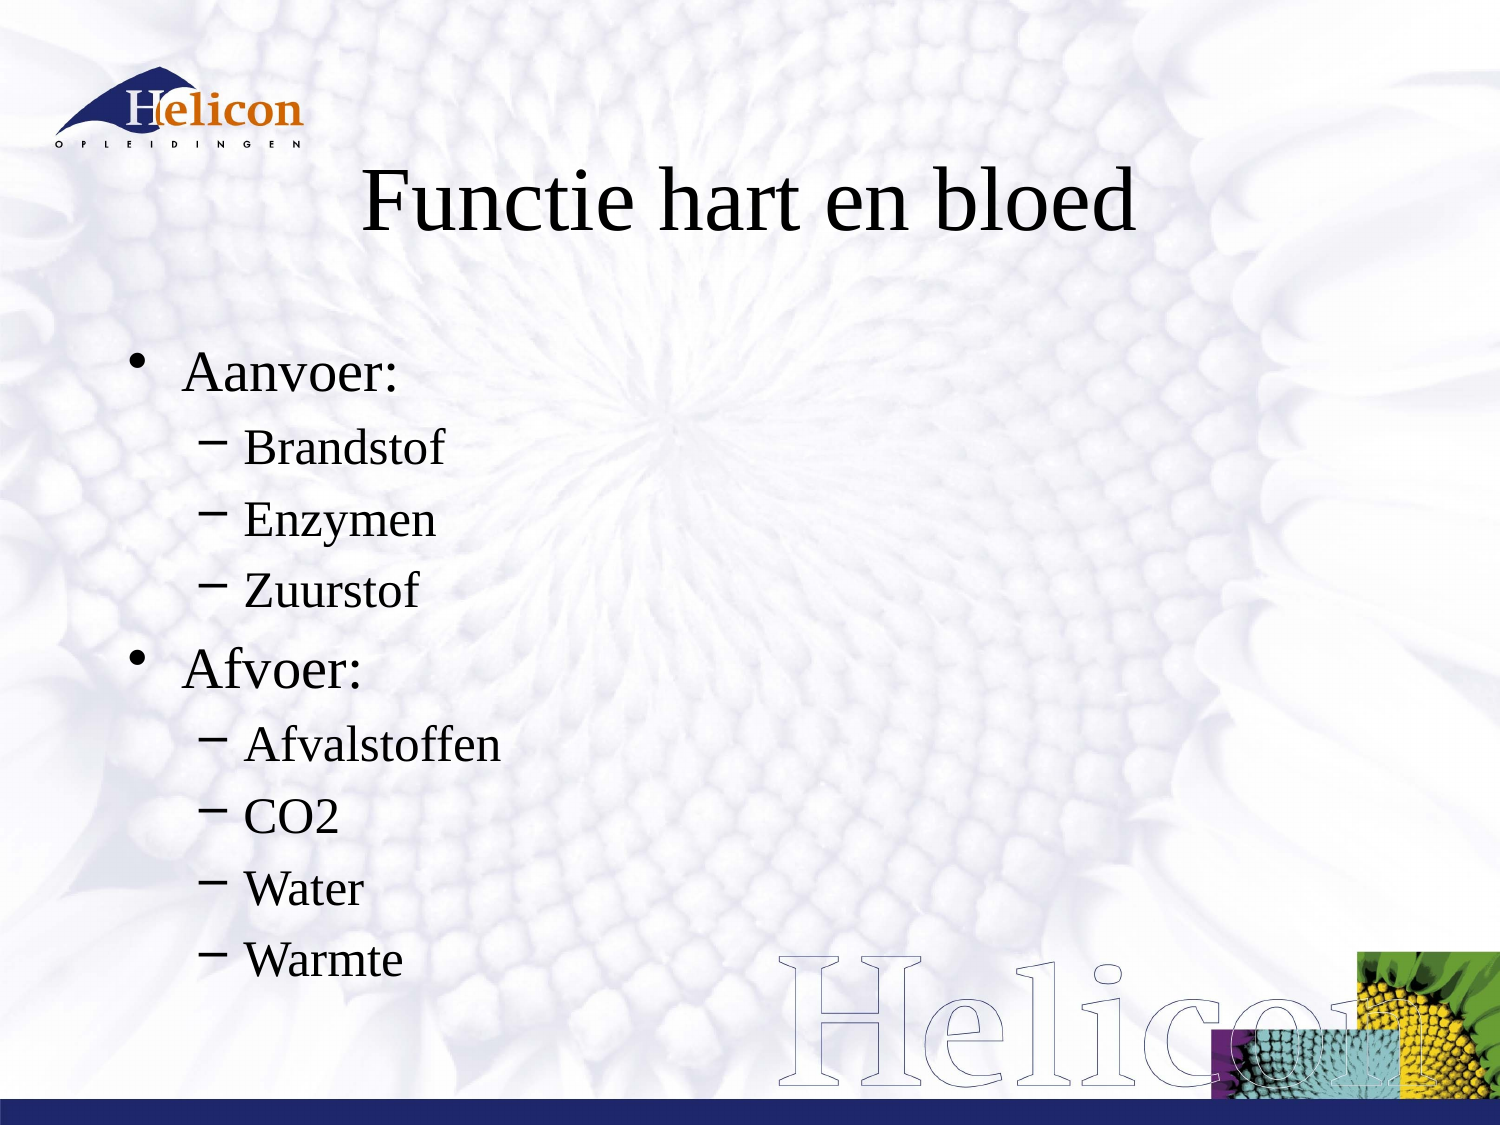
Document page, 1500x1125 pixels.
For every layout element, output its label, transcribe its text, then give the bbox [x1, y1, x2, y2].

title Functie hart en bloed [112, 99, 1388, 288]
list Aanvoer: Brandstof Enzymen Zuurstof Afvoer: Afvalstoffen CO2 Water Warmte [112, 324, 1388, 1000]
picture [0, 0, 1500, 1125]
